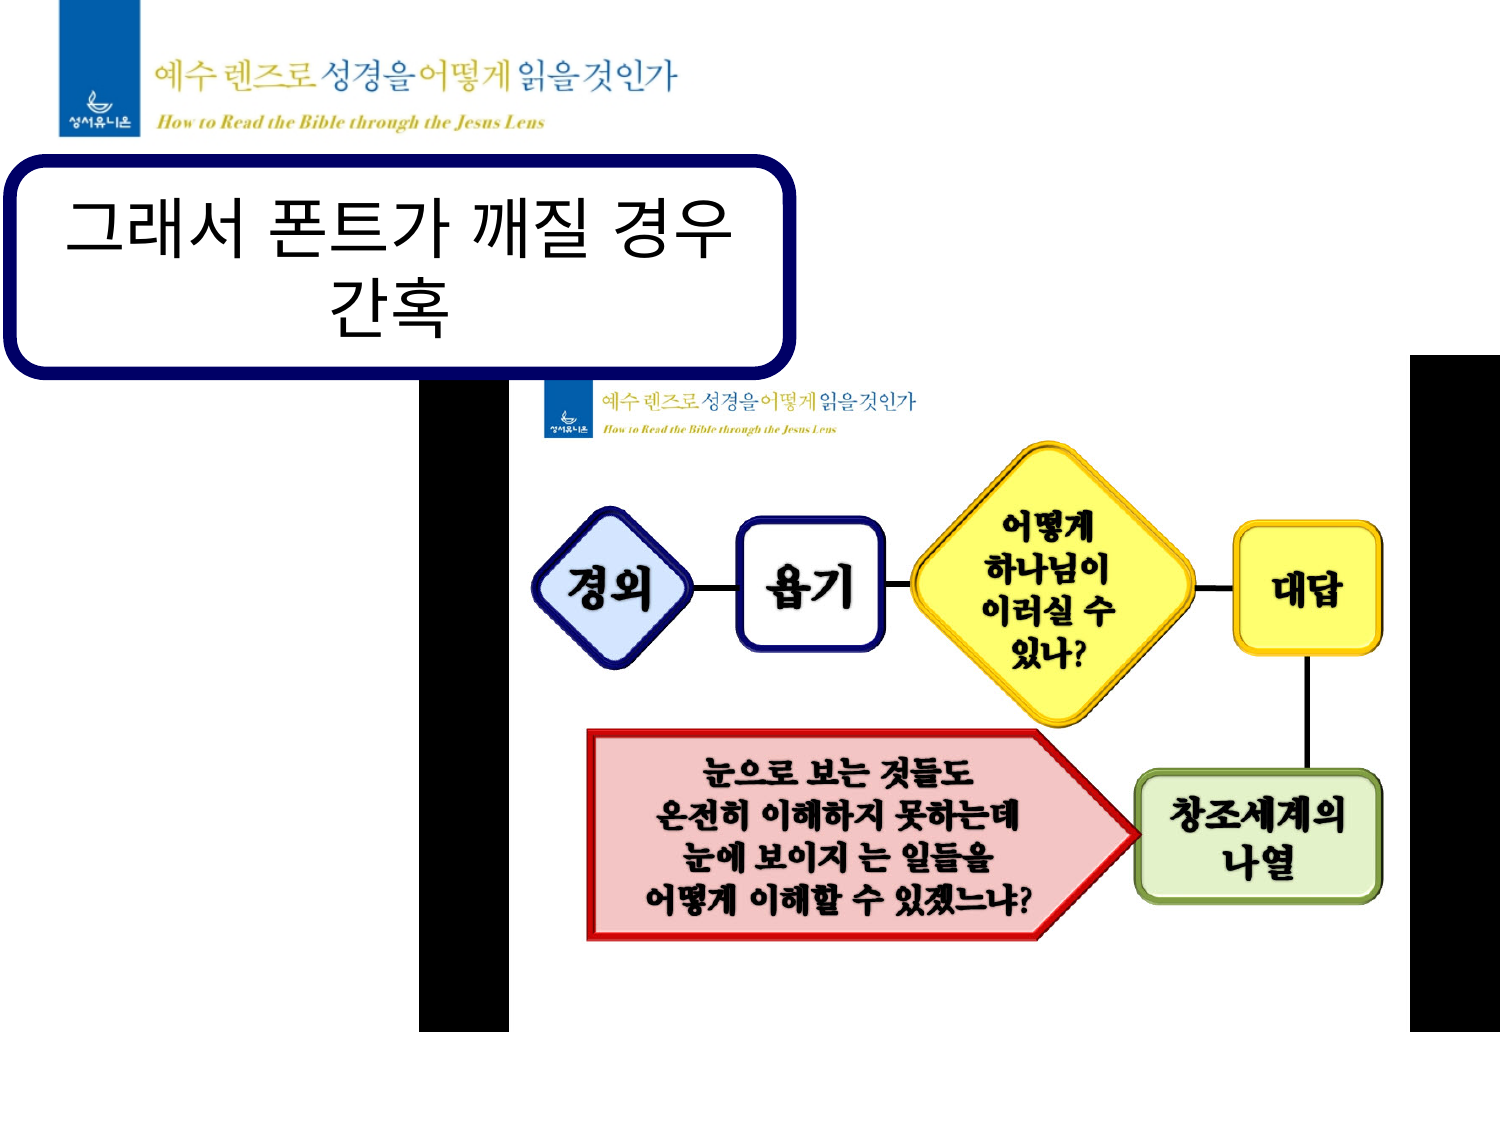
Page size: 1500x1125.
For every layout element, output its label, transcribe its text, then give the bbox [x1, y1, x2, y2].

picture [0, 0, 1500, 1056]
text_box 그래서 폰트가 깨질 경우 간혹 [7, 158, 792, 376]
